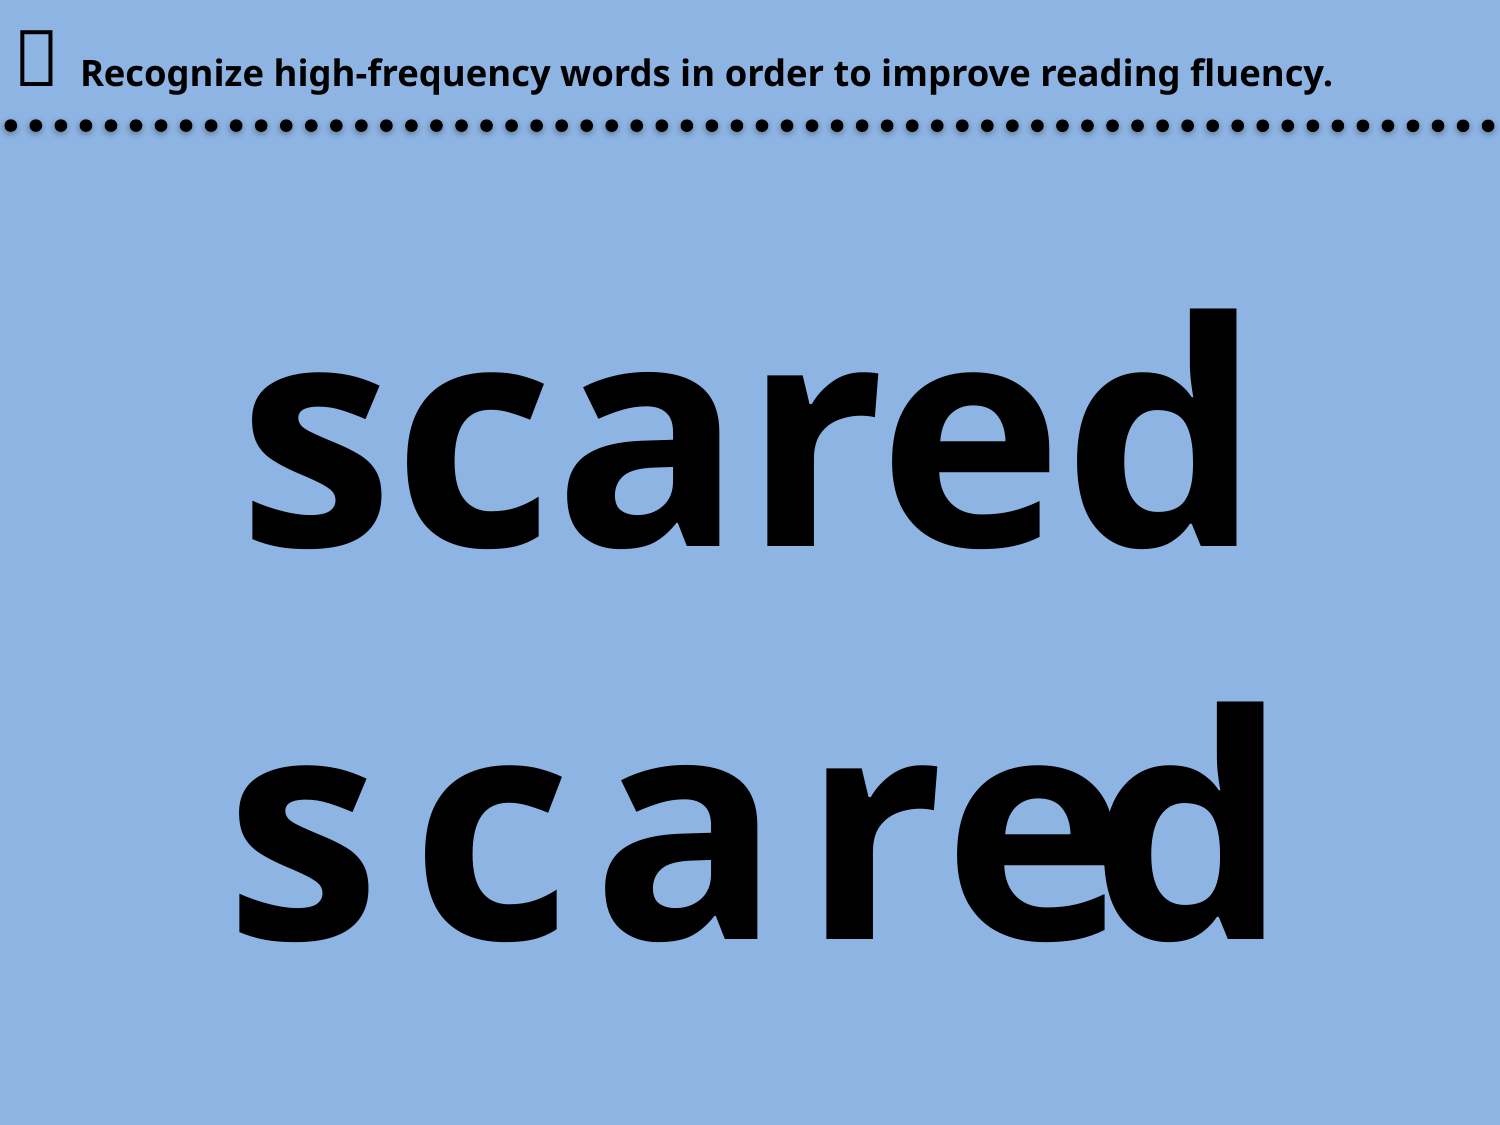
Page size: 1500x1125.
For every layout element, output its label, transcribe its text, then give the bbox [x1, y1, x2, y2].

text_box c [369, 694, 545, 936]
text_box s [181, 694, 369, 936]
text_box r [751, 694, 913, 936]
text_box d [1067, 694, 1312, 936]
text_box  Recognize high-frequency words in order to improve reading fluency. [0, 0, 1500, 109]
title scared [112, 300, 1388, 542]
text_box e [913, 694, 1067, 936]
text_box a [545, 694, 751, 936]
